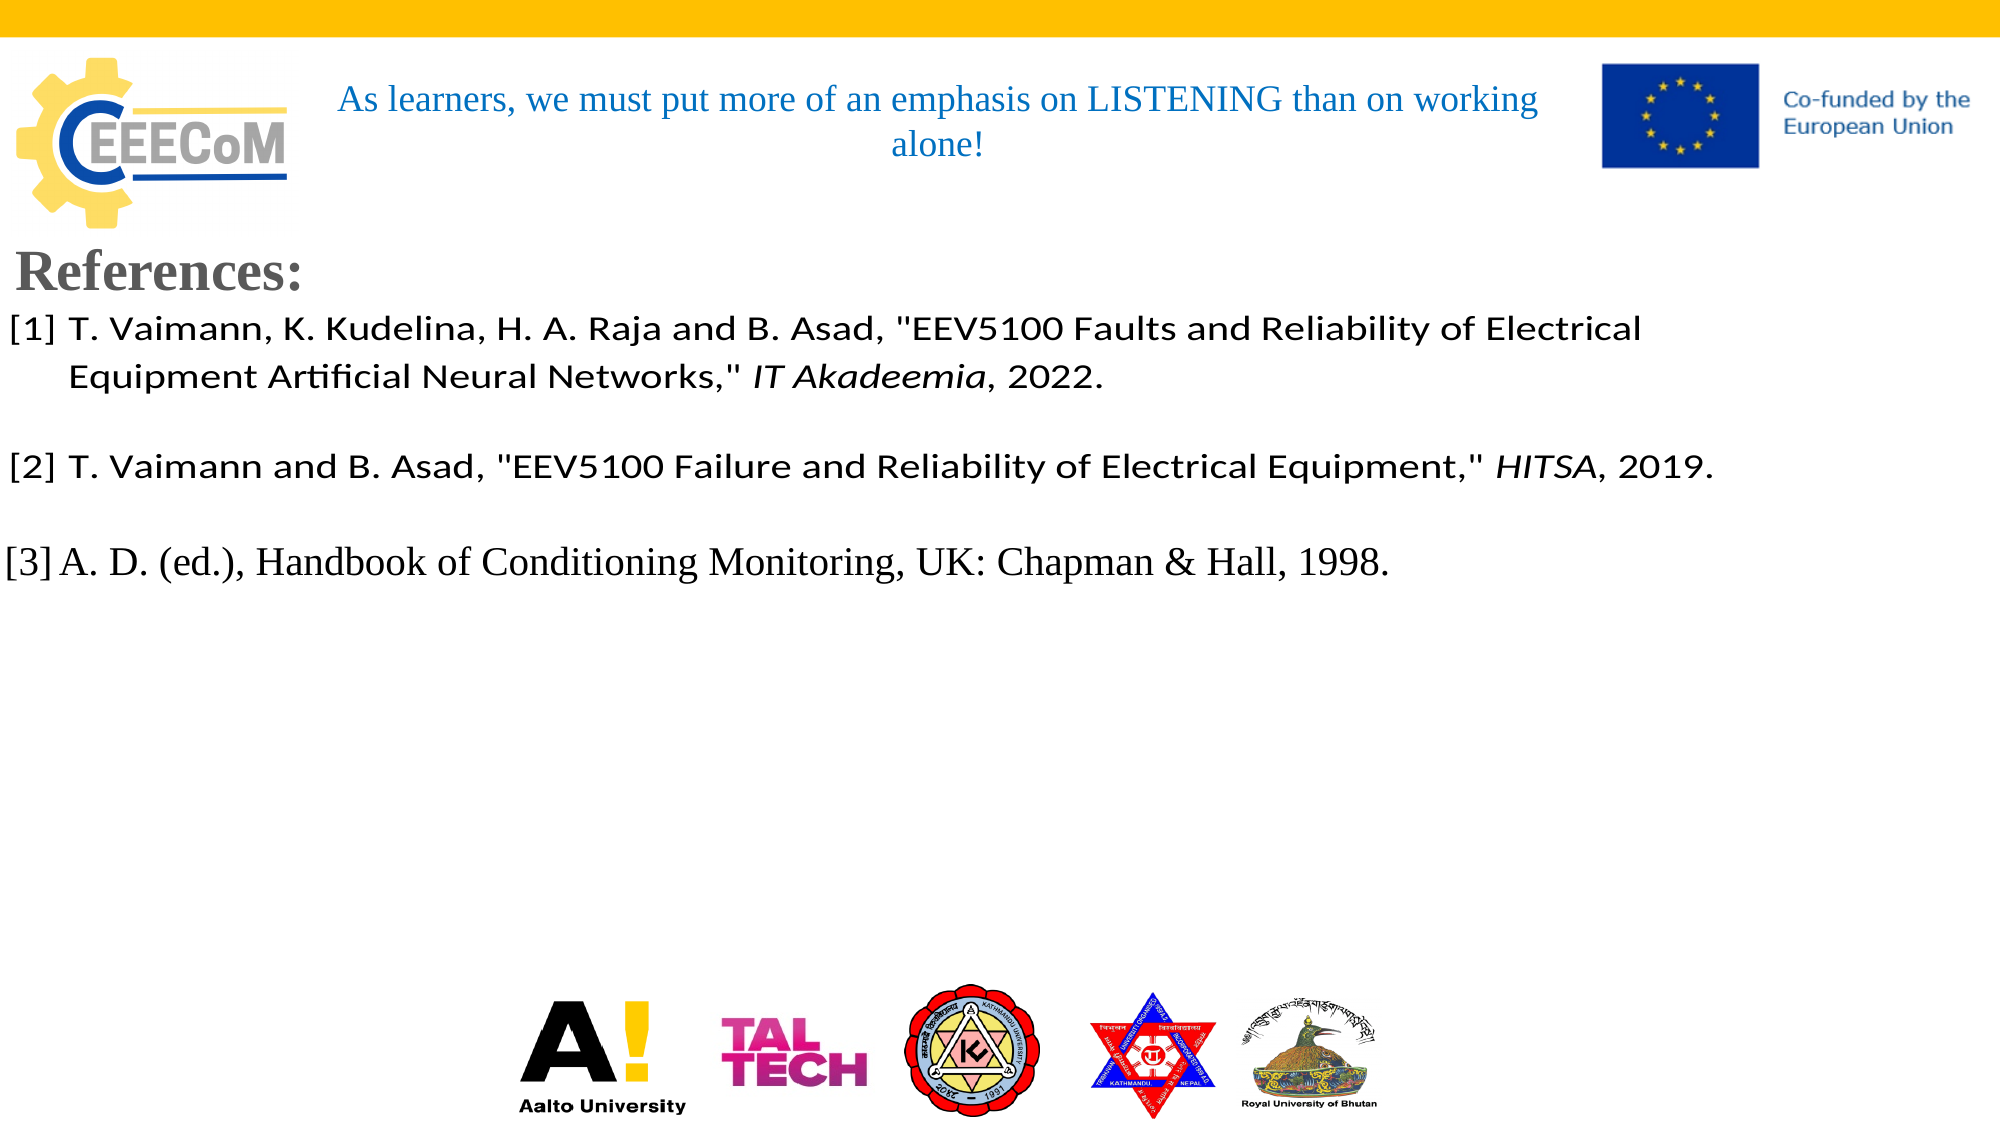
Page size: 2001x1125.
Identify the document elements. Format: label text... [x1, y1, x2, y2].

title As learners, we must put more of an emphasis on LISTENING than on working alone! [312, 37, 1565, 201]
picture [512, 984, 1382, 1125]
picture [0, 299, 1813, 615]
picture [1595, 46, 2000, 181]
list References: [0, 224, 2000, 975]
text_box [0, 532, 1584, 668]
picture [11, 50, 299, 224]
